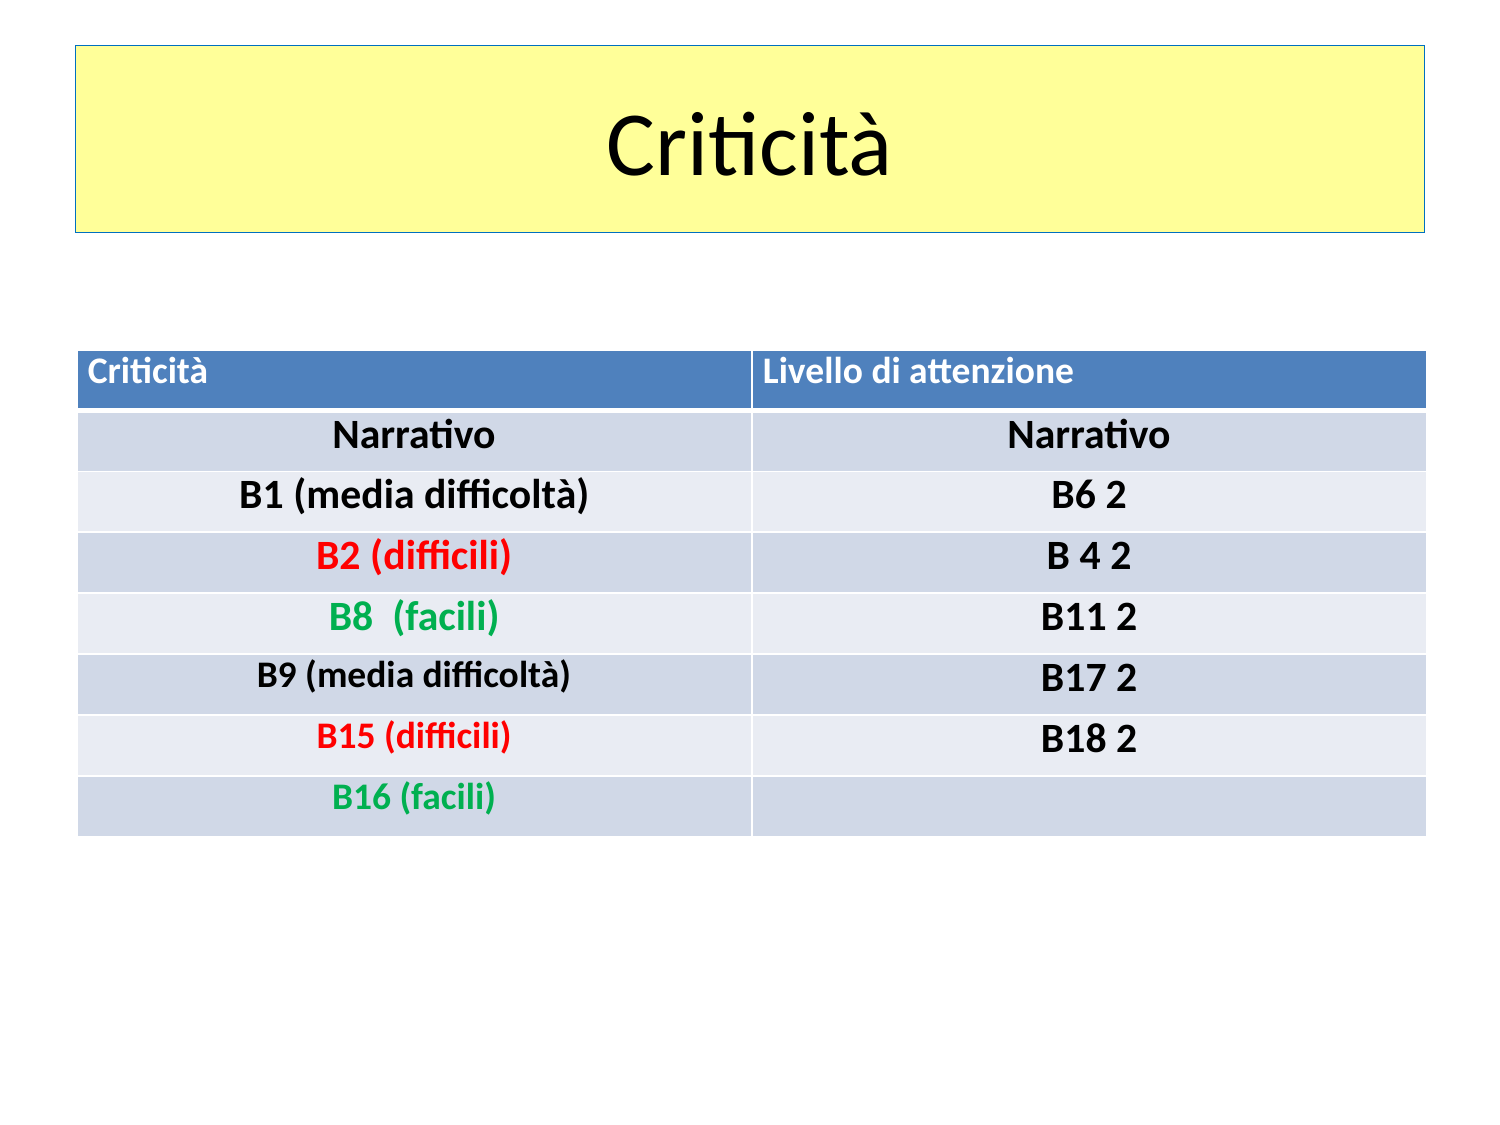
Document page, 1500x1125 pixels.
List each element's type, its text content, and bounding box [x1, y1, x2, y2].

table_cell B18 2 [753, 716, 1426, 775]
table_cell B11 2 [753, 594, 1426, 653]
table_cell B17 2 [753, 655, 1426, 714]
table_cell B 4 2 [753, 533, 1426, 592]
table_cell [753, 777, 1426, 836]
table_cell Narrativo [78, 413, 751, 471]
table_cell B2 (difficili) [78, 533, 751, 592]
table_cell B15 (difficili) [78, 716, 751, 775]
table_cell B1 (media difficoltà) [78, 472, 751, 531]
table_cell B16 (facili) [78, 777, 751, 836]
table_header Criticità [78, 351, 751, 408]
table_cell Narrativo [753, 413, 1426, 471]
table_header Livello di attenzione [753, 351, 1426, 408]
table_cell B9 (media difficoltà) [78, 655, 751, 714]
table_cell B6 2 [753, 472, 1426, 531]
table_cell B8 (facili) [78, 594, 751, 653]
title Criticità [75, 45, 1425, 233]
